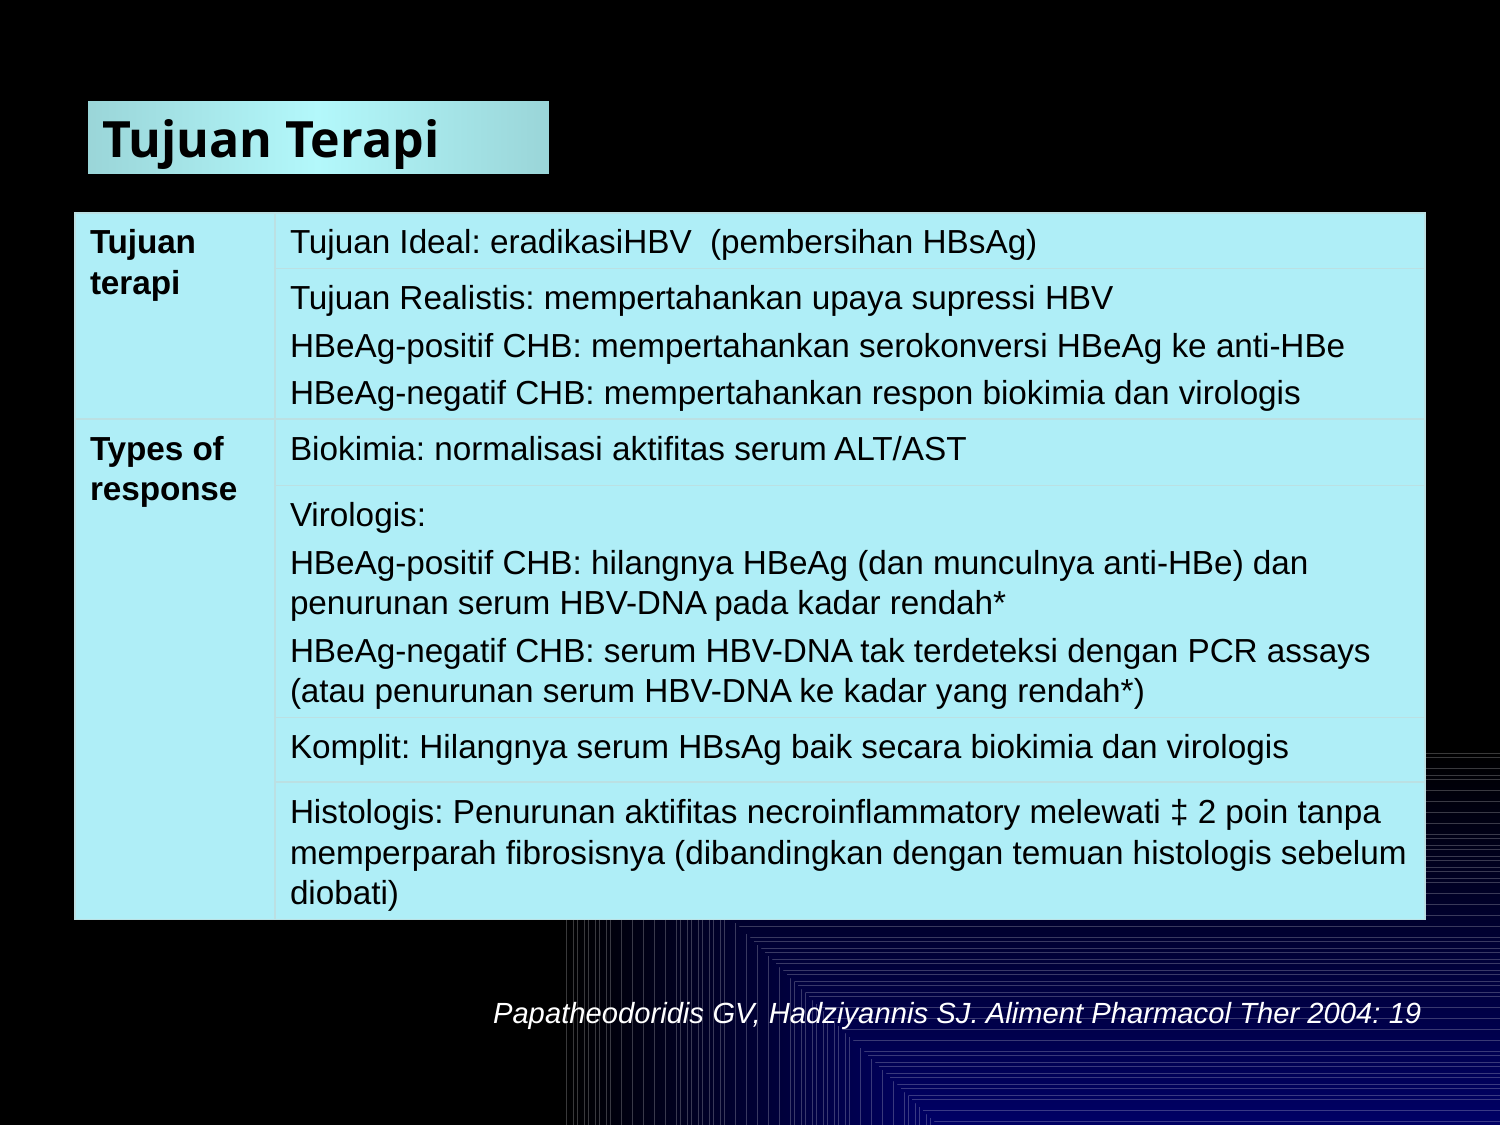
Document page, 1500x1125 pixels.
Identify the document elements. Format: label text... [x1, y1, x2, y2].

text_box Papatheodoridis GV, Hadziyannis SJ. Aliment Pharmacol Ther 2004: 19 [174, 987, 1438, 1038]
table_header Tujuan Ideal: eradikasiHBV (pembersihan HBsAg) [276, 214, 1424, 268]
table_header Tujuan terapi [76, 214, 274, 418]
table_cell Histologis: Penurunan aktifitas necroinflammatory melewati ‡ 2 poin tanpa memperparah fibrosisnya (dibandingkan dengan temuan histologis sebelum diobati) [276, 783, 1424, 919]
table_cell Tujuan Realistis: mempertahankan upaya supressi HBV HBeAg-positif CHB: mempertahankan serokonversi HBeAg ke anti-HBe HBeAg-negatif CHB: mempertahankan respon biokimia dan virologis [276, 269, 1424, 418]
table_cell Biokimia: normalisasi aktifitas serum ALT/AST [276, 420, 1424, 485]
table_cell Virologis: HBeAg-positif CHB: hilangnya HBeAg (dan munculnya anti-HBe) dan penurunan serum HBV-DNA pada kadar rendah* HBeAg-negatif CHB: serum HBV-DNA tak terdeteksi dengan PCR assays (atau penurunan serum HBV-DNA ke kadar yang rendah*) [276, 486, 1424, 717]
table_cell Types of response [76, 420, 274, 919]
text_box Tujuan Terapi [87, 99, 550, 175]
table_cell Komplit: Hilangnya serum HBsAg baik secara biokimia dan virologis [276, 718, 1424, 781]
